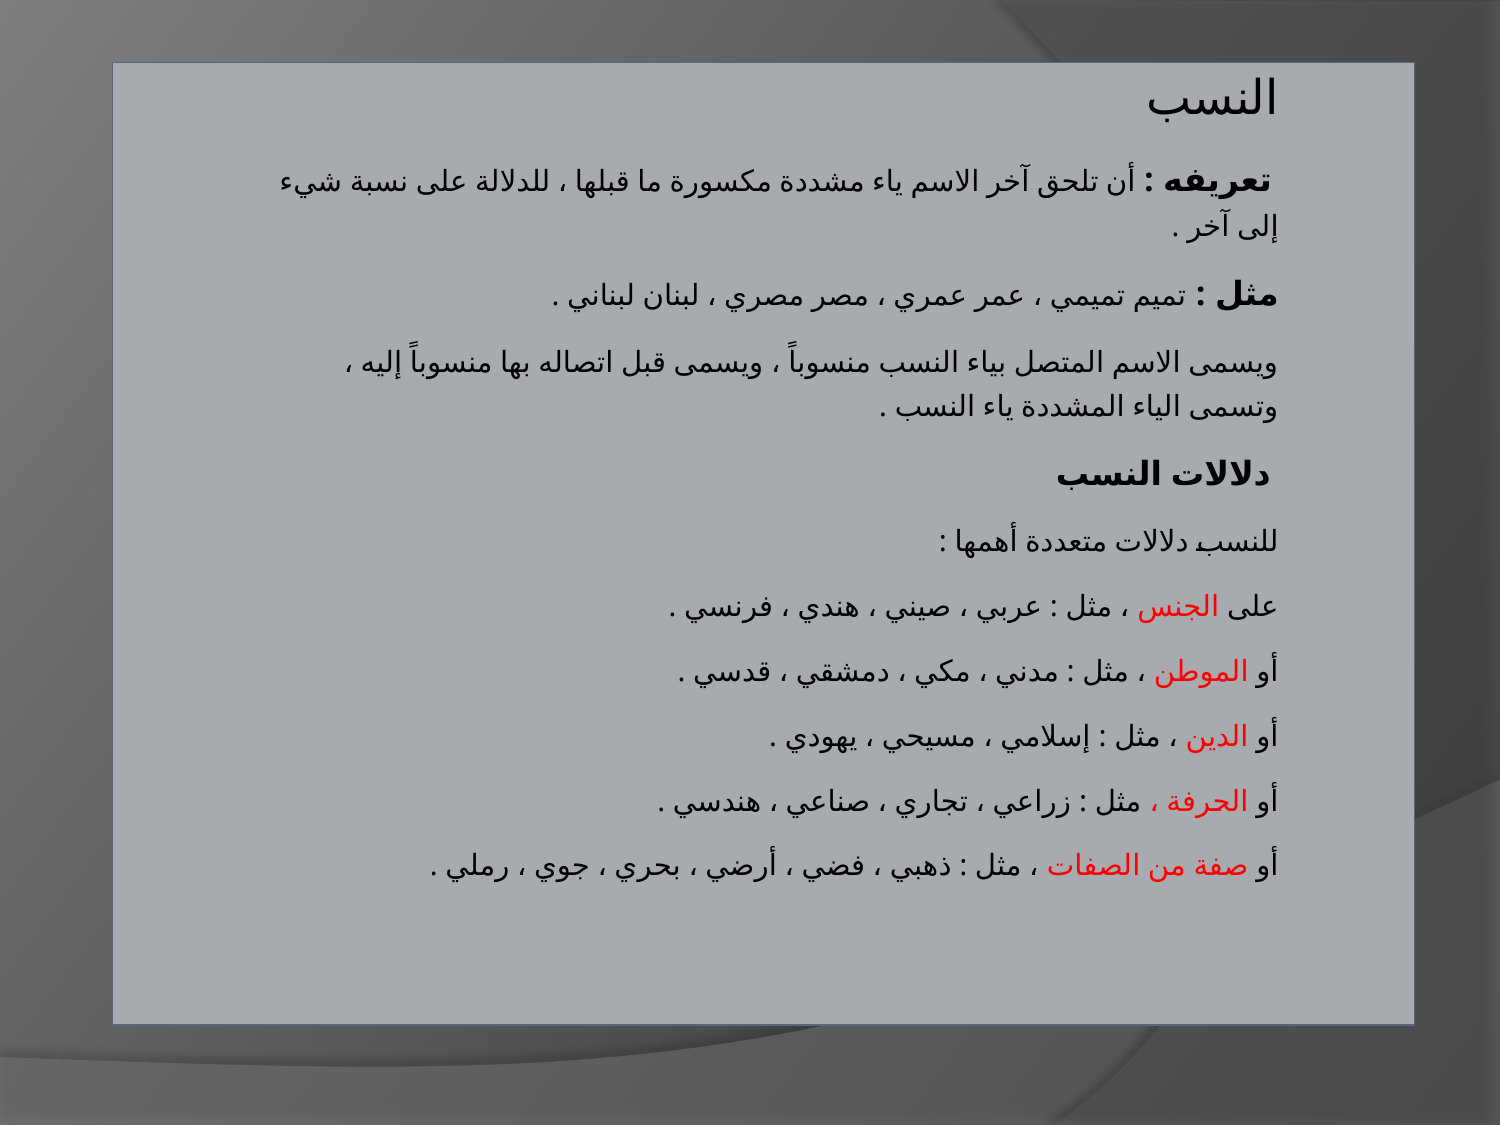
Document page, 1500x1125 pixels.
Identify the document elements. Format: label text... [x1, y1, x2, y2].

table_header النسب تعريفه : أن تلحق آخر الاسم ياء مشددة مكسورة ما قبلها ، للدلالة على نسبة شيء إلى آخر . مثل : تميم تميمي ، عمر عمري ، مصر مصري ، لبنان لبناني . ويسمى الاسم المتصل بياء النسب منسوباً ، ويسمى قبل اتصاله بها منسوباً إليه ، وتسمى الياء المشددة ياء النسب . دلالات النسب للنسب دلالات متعددة أهمها : على الجنس ، مثل : عربي ، صيني ، هندي ، فرنسي . أو الموطن ، مثل : مدني ، مكي ، دمشقي ، قدسي . أو الدين ، مثل : إسلامي ، مسيحي ، يهودي . أو الحرفة ، مثل : زراعي ، تجاري ، صناعي ، هندسي . أو صفة من الصفات ، مثل : ذهبي ، فضي ، أرضي ، بحري ، جوي ، رملي . [113, 63, 1414, 1024]
